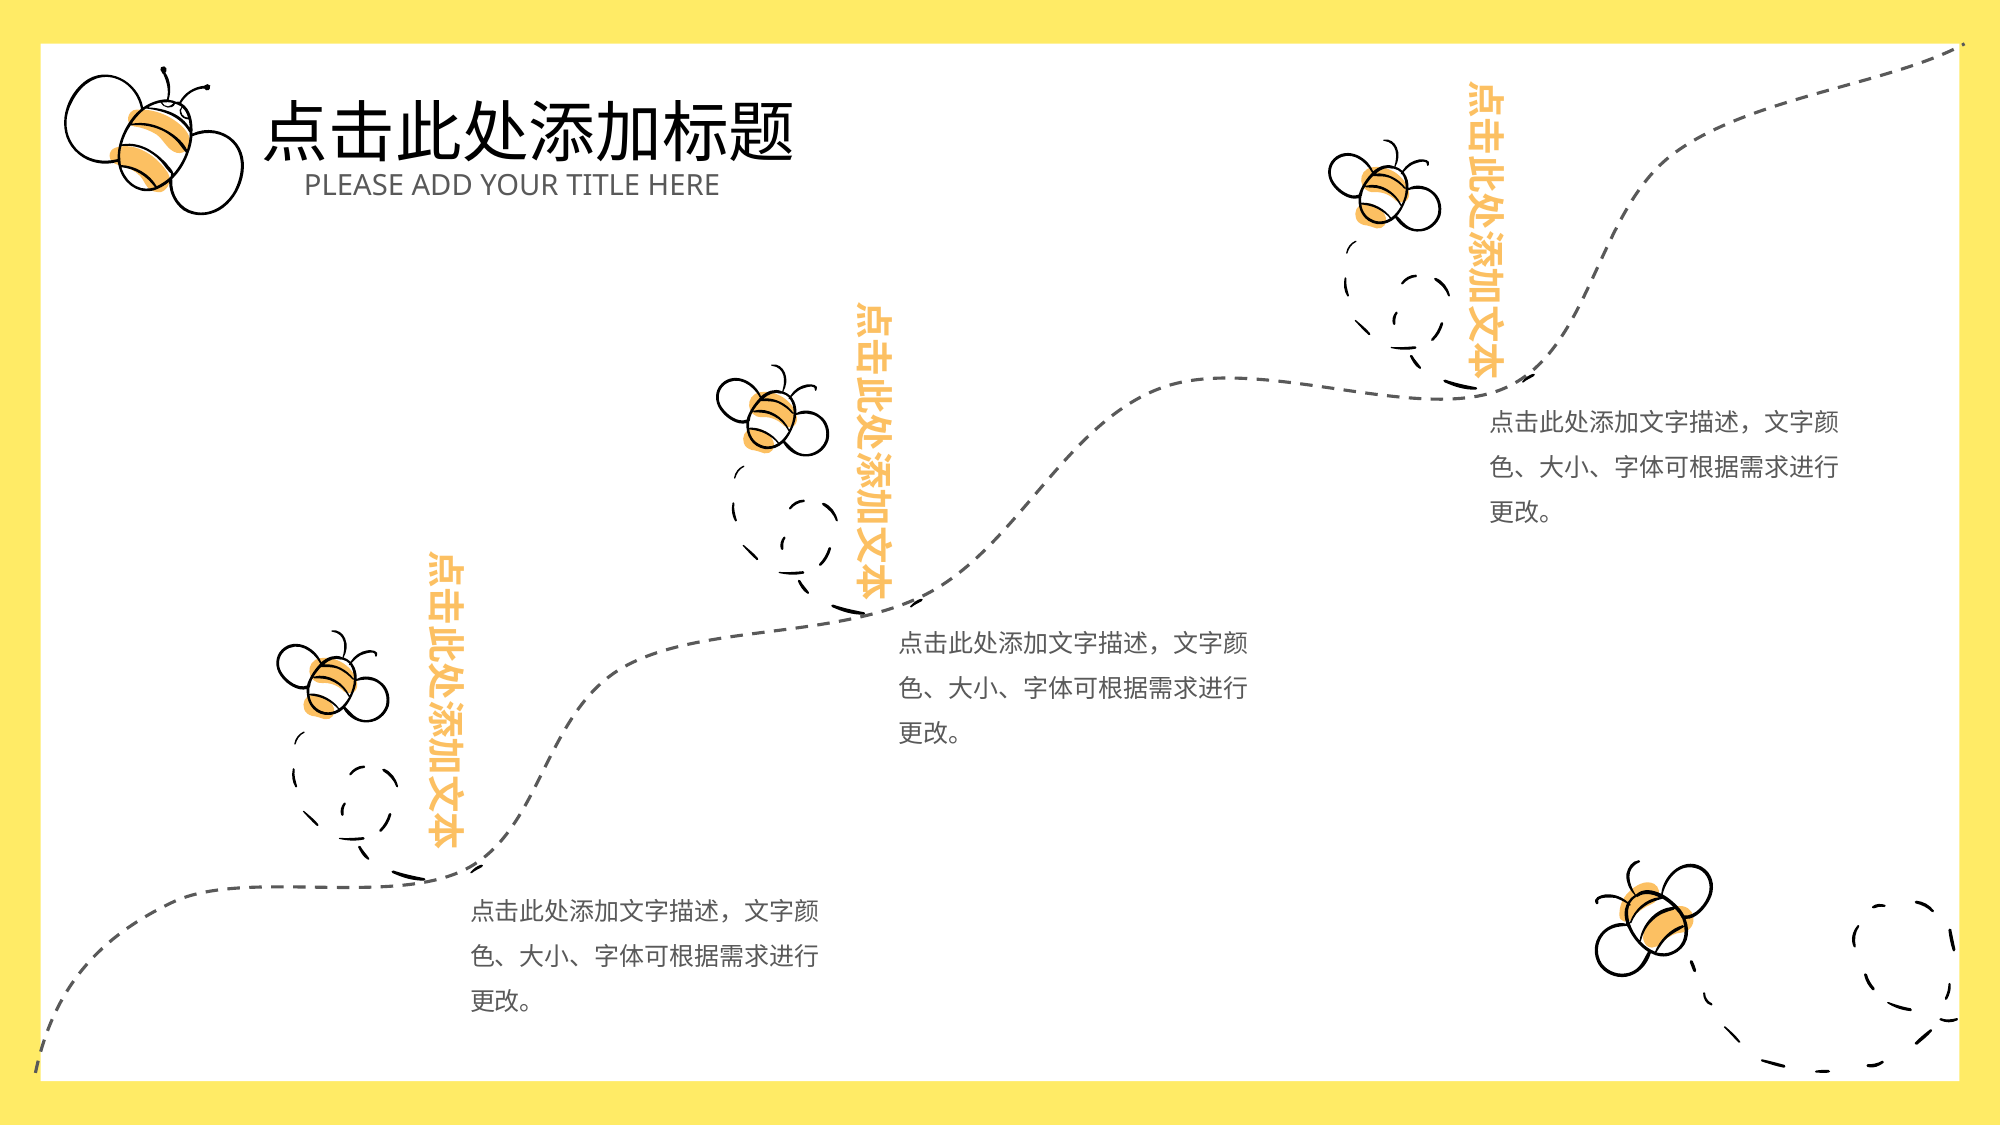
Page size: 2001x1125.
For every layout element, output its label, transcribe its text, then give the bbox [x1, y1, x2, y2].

text_box [1548, 43, 1965, 357]
text_box 点击此处添加文字描述，文字颜色、大小、字体可根据需求进行更改。 [455, 873, 836, 1023]
text_box 点击此处添加文本 [837, 286, 936, 631]
picture [1269, 128, 1542, 392]
text_box 点击此处添加文本 [409, 535, 509, 880]
picture [217, 619, 490, 883]
text_box [34, 883, 426, 1074]
text_box PLEASE ADD YOUR TITLE HERE [289, 158, 736, 209]
text_box [936, 376, 1312, 593]
text_box [1351, 392, 1449, 401]
text_box 点击此处添加文字描述，文字颜色、大小、字体可根据需求进行更改。 [1474, 384, 1856, 534]
text_box 点击此处添加文字描述，文字颜色、大小、字体可根据需求进行更改。 [883, 605, 1264, 755]
picture [1594, 739, 1990, 1073]
picture [63, 65, 245, 216]
picture [657, 353, 930, 617]
text_box 点击此处添加标题 [247, 82, 884, 177]
text_box 点击此处添加文本 [1449, 65, 1548, 411]
text_box [509, 620, 864, 833]
